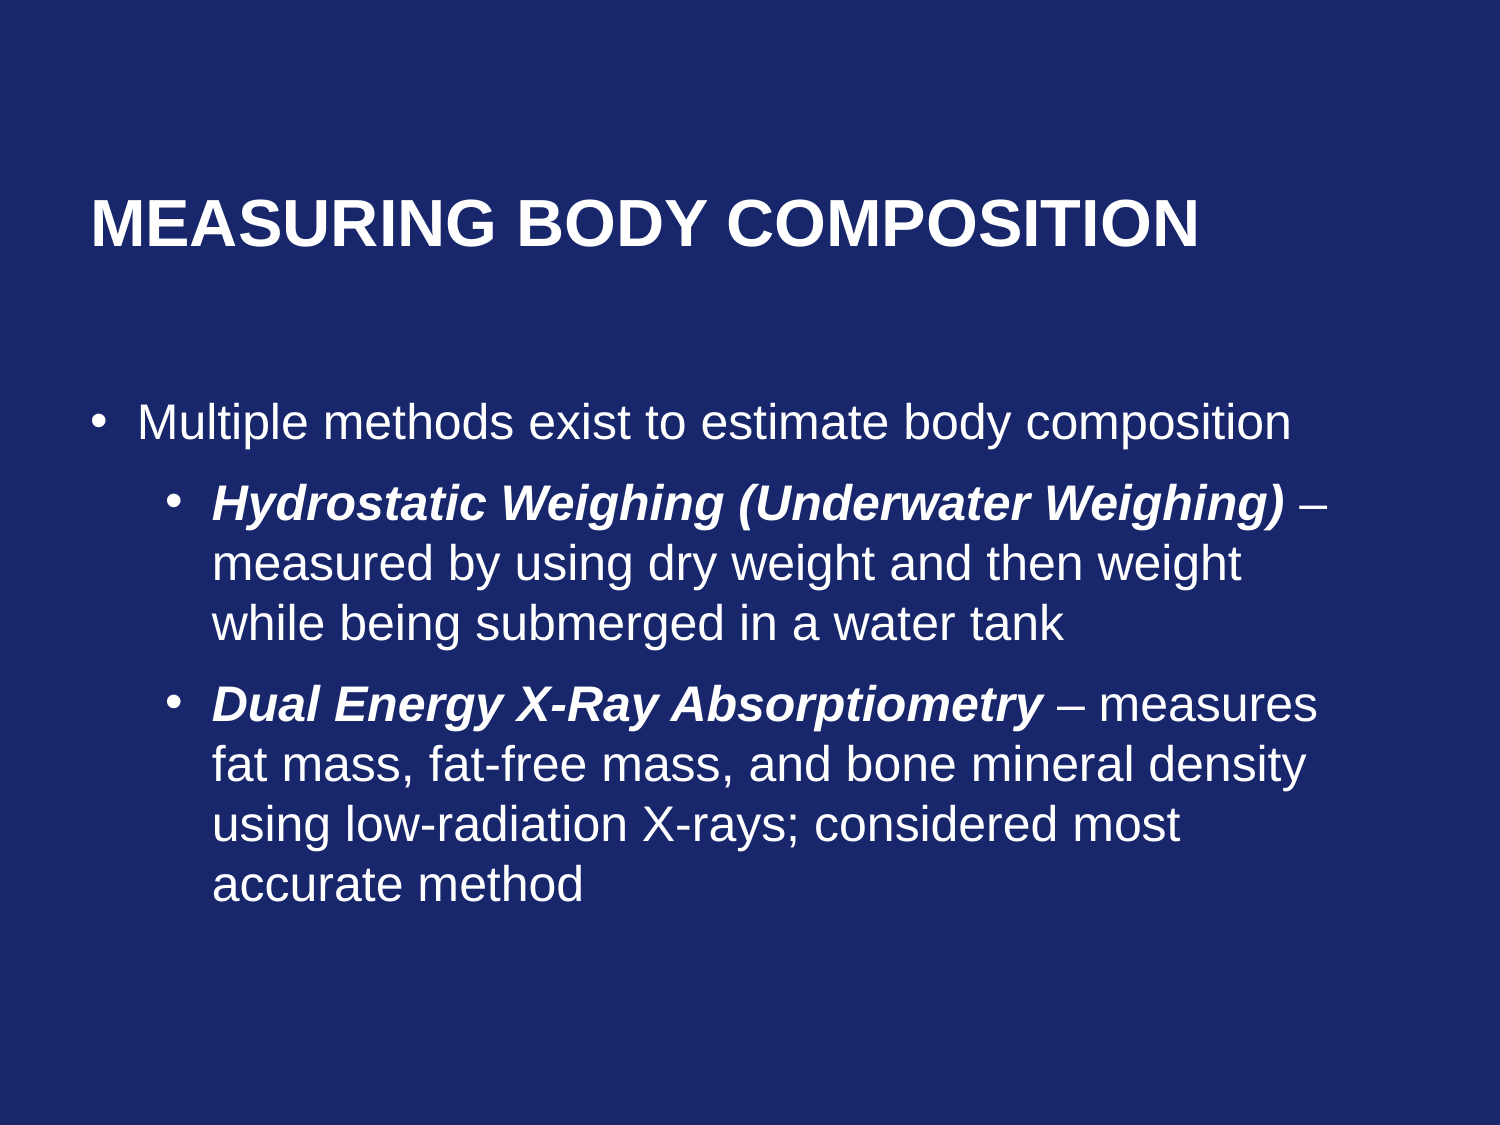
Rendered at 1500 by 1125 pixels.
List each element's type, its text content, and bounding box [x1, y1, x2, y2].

list Multiple methods exist to estimate body composition Hydrostatic Weighing (Underwater Weighing) – measured by using dry weight and then weight while being submerged in a water tank Dual Energy X-Ray Absorptiometry – measures fat mass, fat-free mass, and bone mineral density using low-radiation X-rays; considered most accurate method [75, 351, 1350, 950]
title Measuring body composition [75, 99, 1350, 339]
